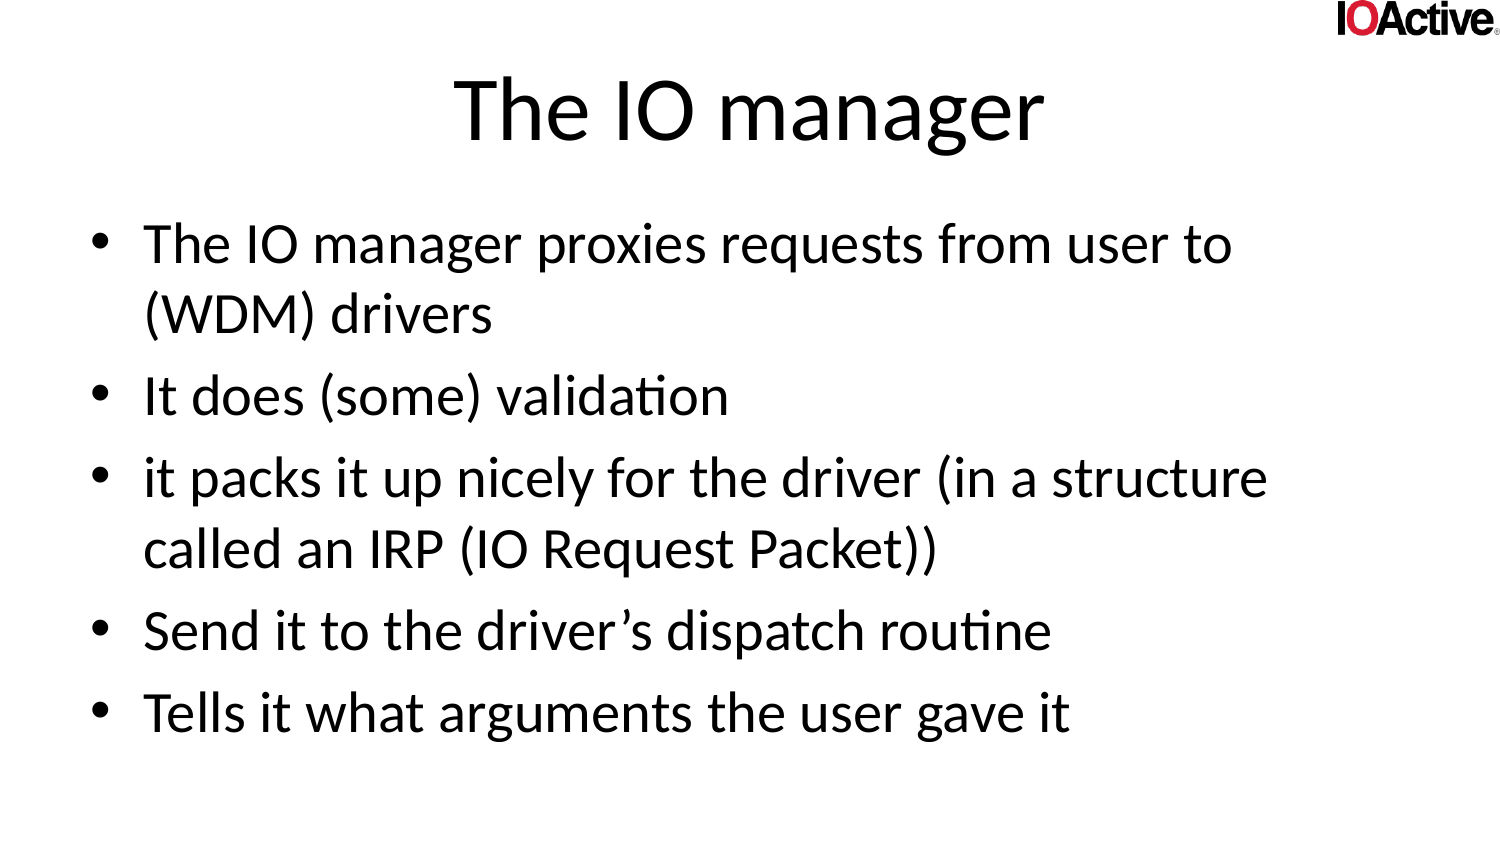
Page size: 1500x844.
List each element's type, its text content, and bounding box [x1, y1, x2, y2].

list The IO manager proxies requests from user to (WDM) drivers It does (some) validation it packs it up nicely for the driver (in a structure called an IRP (IO Request Packet)) Send it to the driver’s dispatch routine Tells it what arguments the user gave it [75, 196, 1425, 754]
title The IO manager [75, 33, 1425, 175]
picture [1337, 0, 1500, 36]
